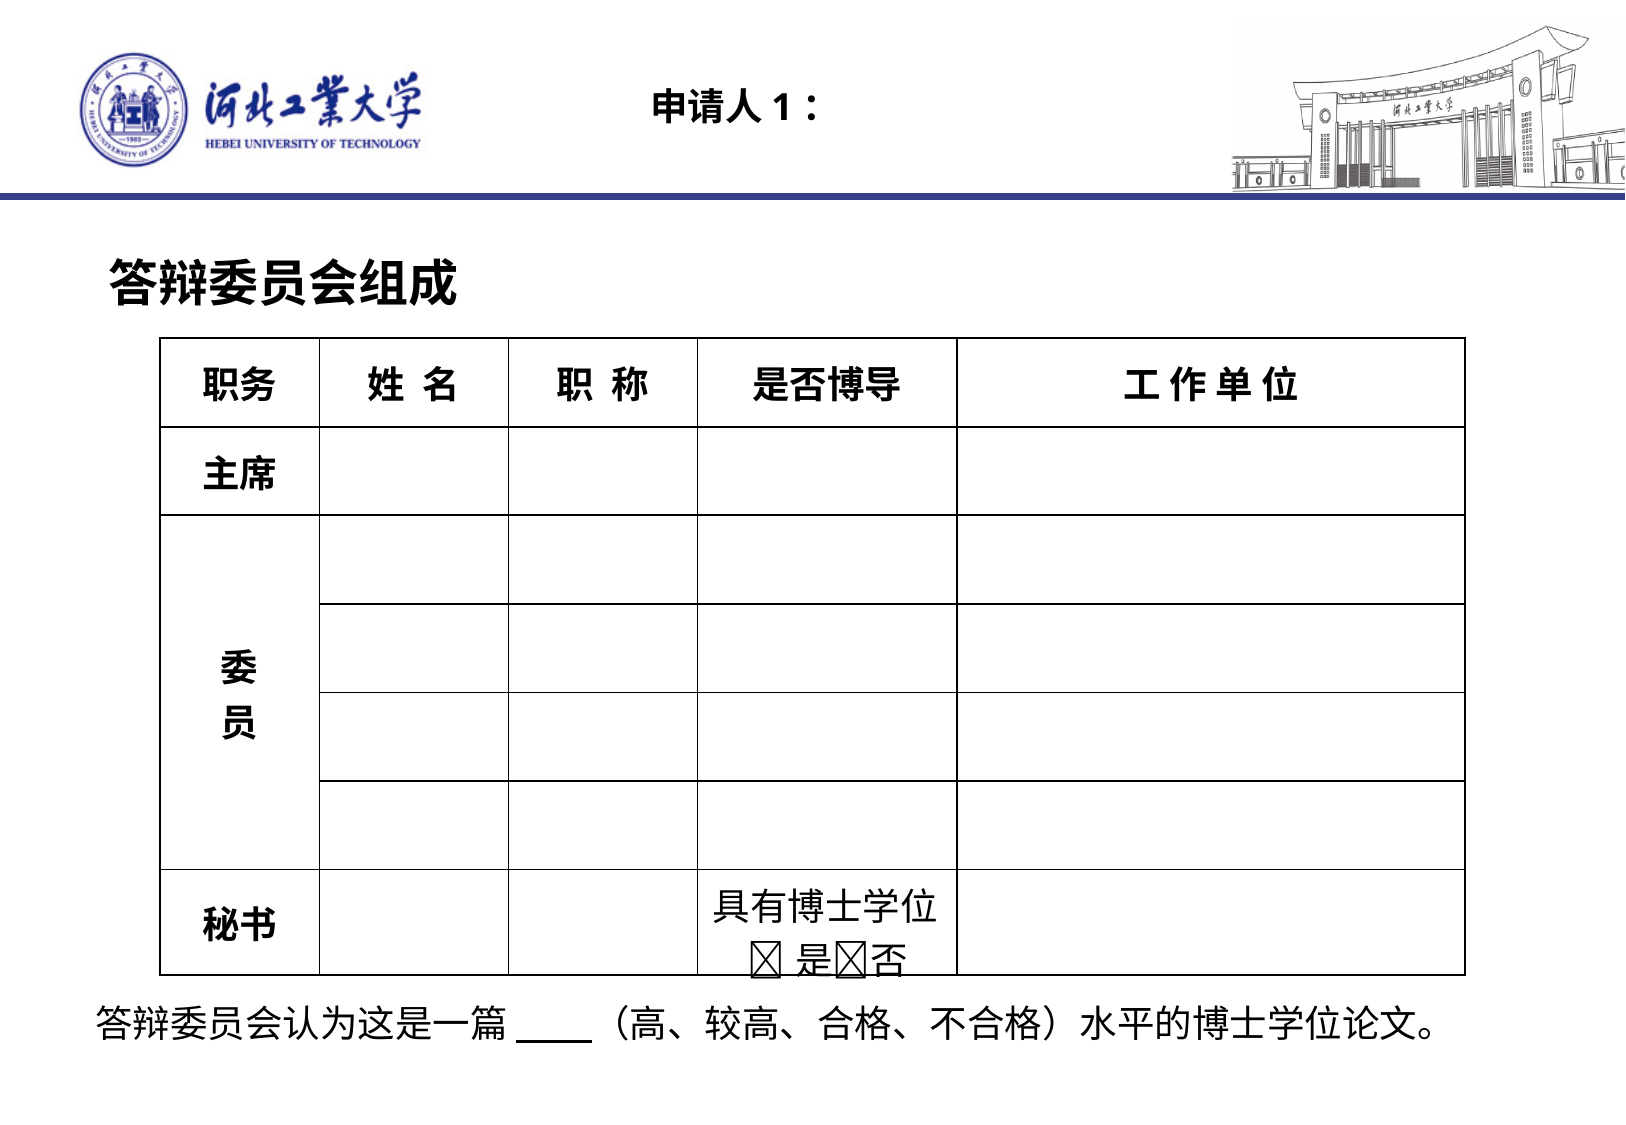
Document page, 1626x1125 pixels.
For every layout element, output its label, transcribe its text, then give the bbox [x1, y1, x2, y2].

table_header 是否博导 [698, 339, 956, 426]
table_cell [698, 605, 956, 692]
table_cell 具有博士学位 是否 [698, 870, 956, 974]
table_cell [509, 782, 697, 869]
text_box 答辩委员会认为这是一篇 （高、较高、合格、不合格）水平的博士学位论文。 [80, 992, 1625, 1053]
table_cell [958, 782, 1464, 869]
table_cell [958, 605, 1464, 692]
table_cell [320, 428, 508, 514]
table_cell [320, 693, 508, 780]
table_cell [698, 516, 956, 603]
text_box 答辩委员会组成 [61, 243, 506, 320]
table_cell [698, 693, 956, 780]
picture [56, 42, 454, 182]
table_cell [958, 870, 1464, 974]
table_cell [509, 605, 697, 692]
table_cell [509, 870, 697, 974]
text_box 申请人1： [635, 75, 943, 136]
table_cell [698, 428, 956, 514]
picture [1231, 18, 1625, 193]
table_cell [320, 605, 508, 692]
table_cell [958, 516, 1464, 603]
table_header 职 称 [509, 339, 697, 426]
table_header 姓 名 [320, 339, 508, 426]
table_cell 委 员 [161, 516, 319, 869]
table_header 职务 [161, 339, 319, 426]
table_cell 主席 [161, 428, 319, 514]
table_header 工 作 单 位 [958, 339, 1464, 426]
table_cell [320, 782, 508, 869]
table_cell [320, 516, 508, 603]
table_cell [320, 870, 508, 974]
table_cell [958, 428, 1464, 514]
table_cell 秘书 [161, 870, 319, 974]
table_cell [509, 516, 697, 603]
table_cell [509, 693, 697, 780]
table_cell [958, 693, 1464, 780]
table_cell [509, 428, 697, 514]
table_cell [698, 782, 956, 869]
